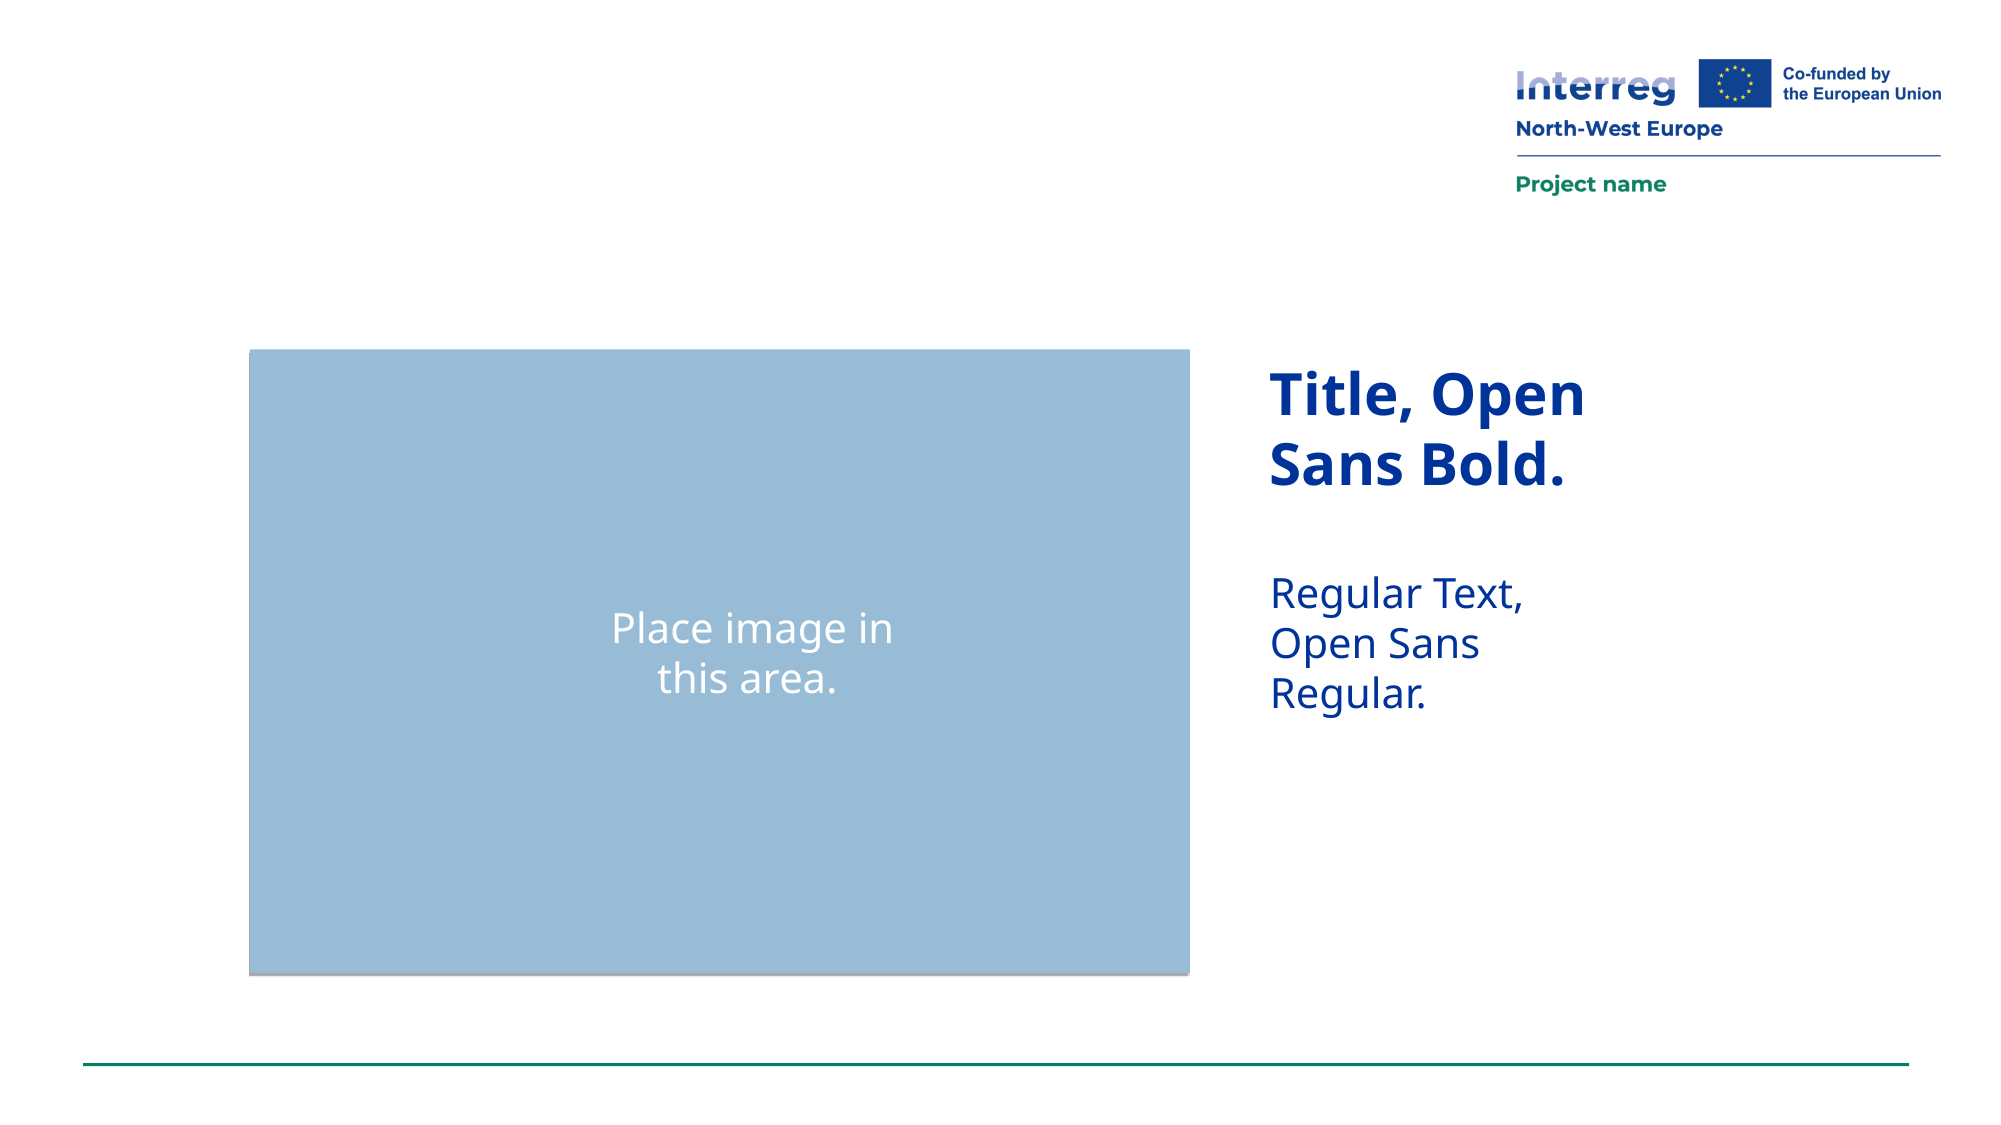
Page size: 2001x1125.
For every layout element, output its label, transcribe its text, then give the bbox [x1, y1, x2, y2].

picture [1458, 0, 2000, 251]
text_box [249, 349, 1190, 974]
text_box Place image in this area. [562, 594, 943, 710]
text_box Title, Open Sans Bold. Regular Text, Open Sans Regular. [1255, 349, 1653, 798]
